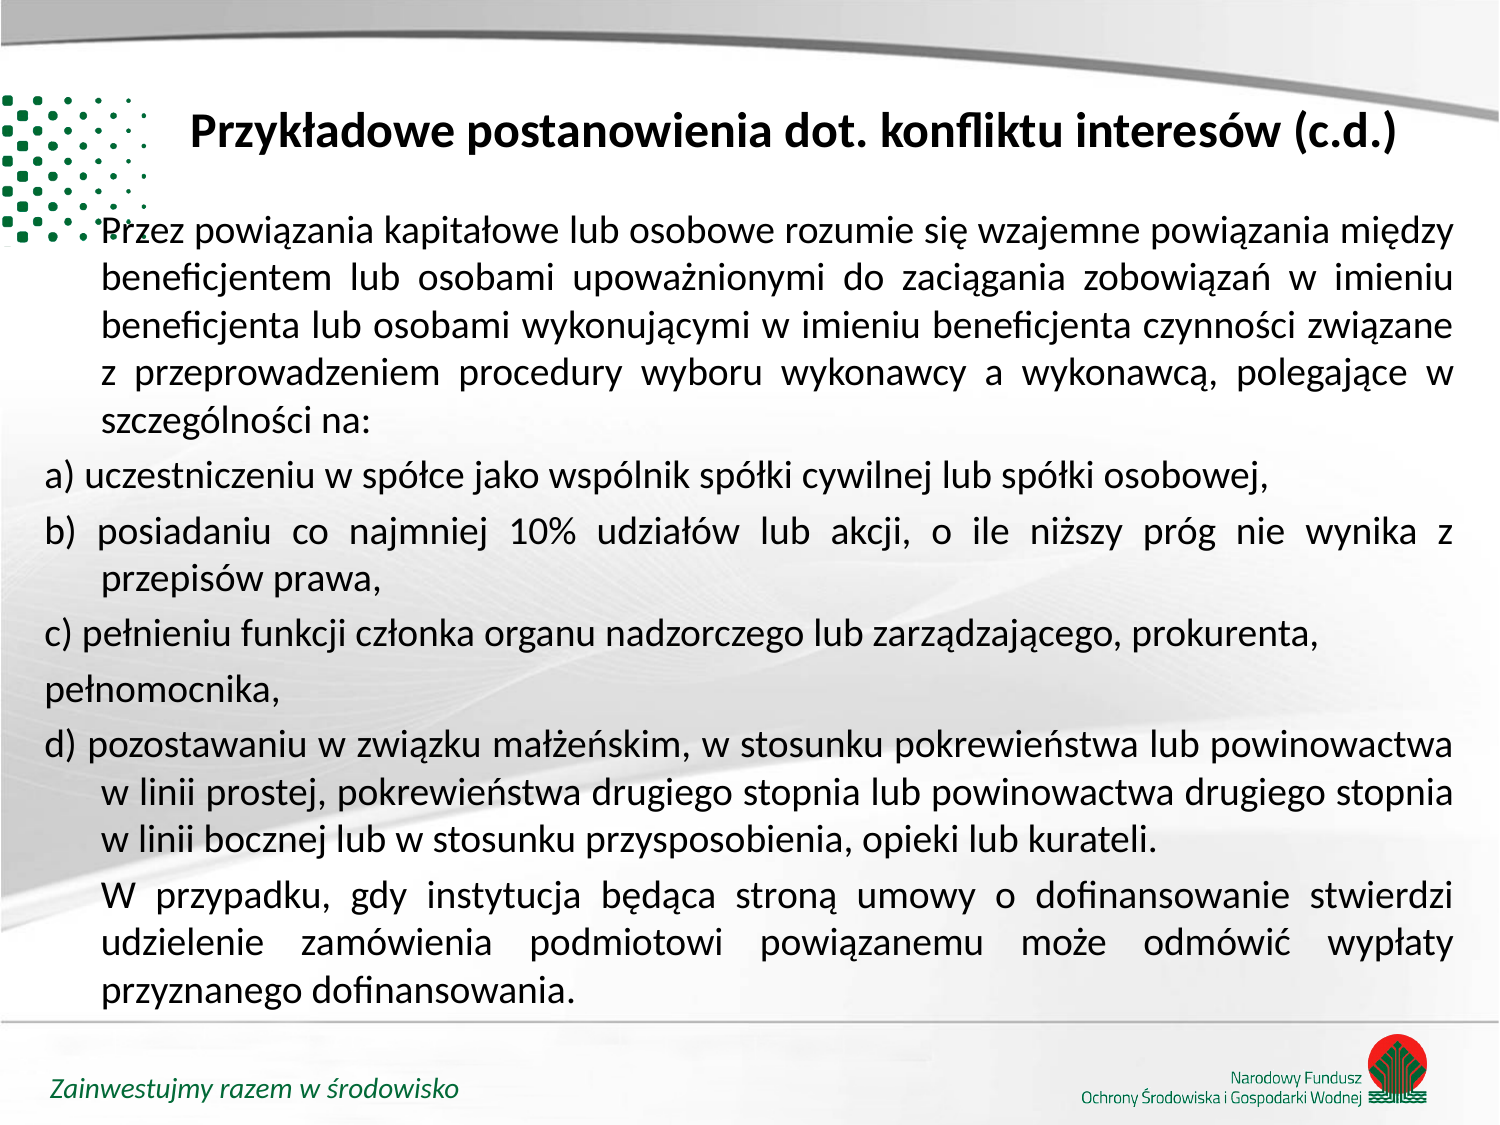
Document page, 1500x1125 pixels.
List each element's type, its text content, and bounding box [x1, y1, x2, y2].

picture [0, 0, 1499, 1125]
list Przez powiązania kapitałowe lub osobowe rozumie się wzajemne powiązania między beneficjentem lub osobami upoważnionymi do zaciągania zobowiązań w imieniu beneficjenta lub osobami wykonującymi w imieniu beneficjenta czynności związane z przeprowadzeniem procedury wyboru wykonawcy a wykonawcą, polegające w szczególności na: a) uczestniczeniu w spółce jako wspólnik spółki cywilnej lub spółki osobowej, b) posiadaniu co najmniej 10% udziałów lub akcji, o ile niższy próg nie wynika z przepisów prawa, c) pełnieniu funkcji członka organu nadzorczego lub zarządzającego, prokurenta, pełnomocnika, d) pozostawaniu w związku małżeńskim, w stosunku pokrewieństwa lub powinowactwa w linii prostej, pokrewieństwa drugiego stopnia lub powinowactwa drugiego stopnia w linii bocznej lub w stosunku przysposobienia, opieki lub kurateli. W przypadku, gdy instytucja będąca stroną umowy o dofinansowanie stwierdzi udzielenie zamówienia podmiotowi powiązanemu może odmówić wypłaty przyznanego dofinansowania. [29, 196, 1471, 1024]
title Przykładowe postanowienia dot. konfliktu interesów (c.d.) [175, 58, 1425, 196]
